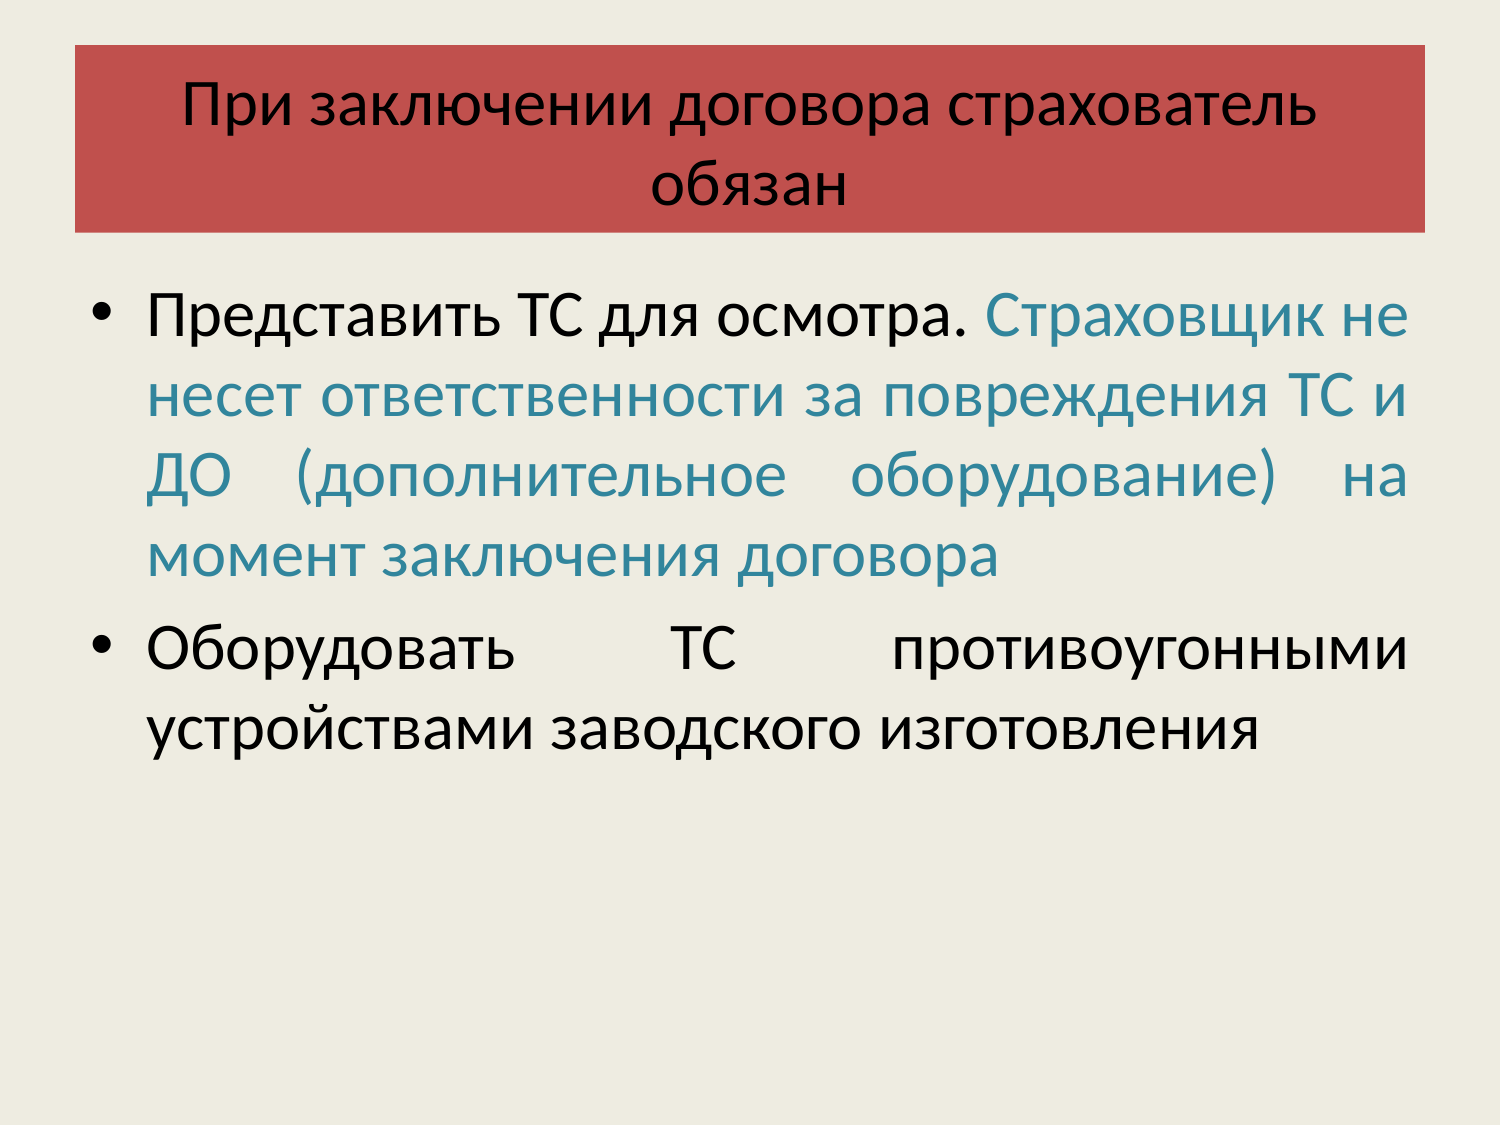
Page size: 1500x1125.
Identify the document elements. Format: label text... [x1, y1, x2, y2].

title При заключении договора страхователь обязан [75, 45, 1425, 233]
list Представить ТС для осмотра. Страховщик не несет ответственности за повреждения ТС и ДО (дополнительное оборудование) на момент заключения договора Оборудовать ТС противоугонными устройствами заводского изготовления [75, 262, 1425, 1005]
